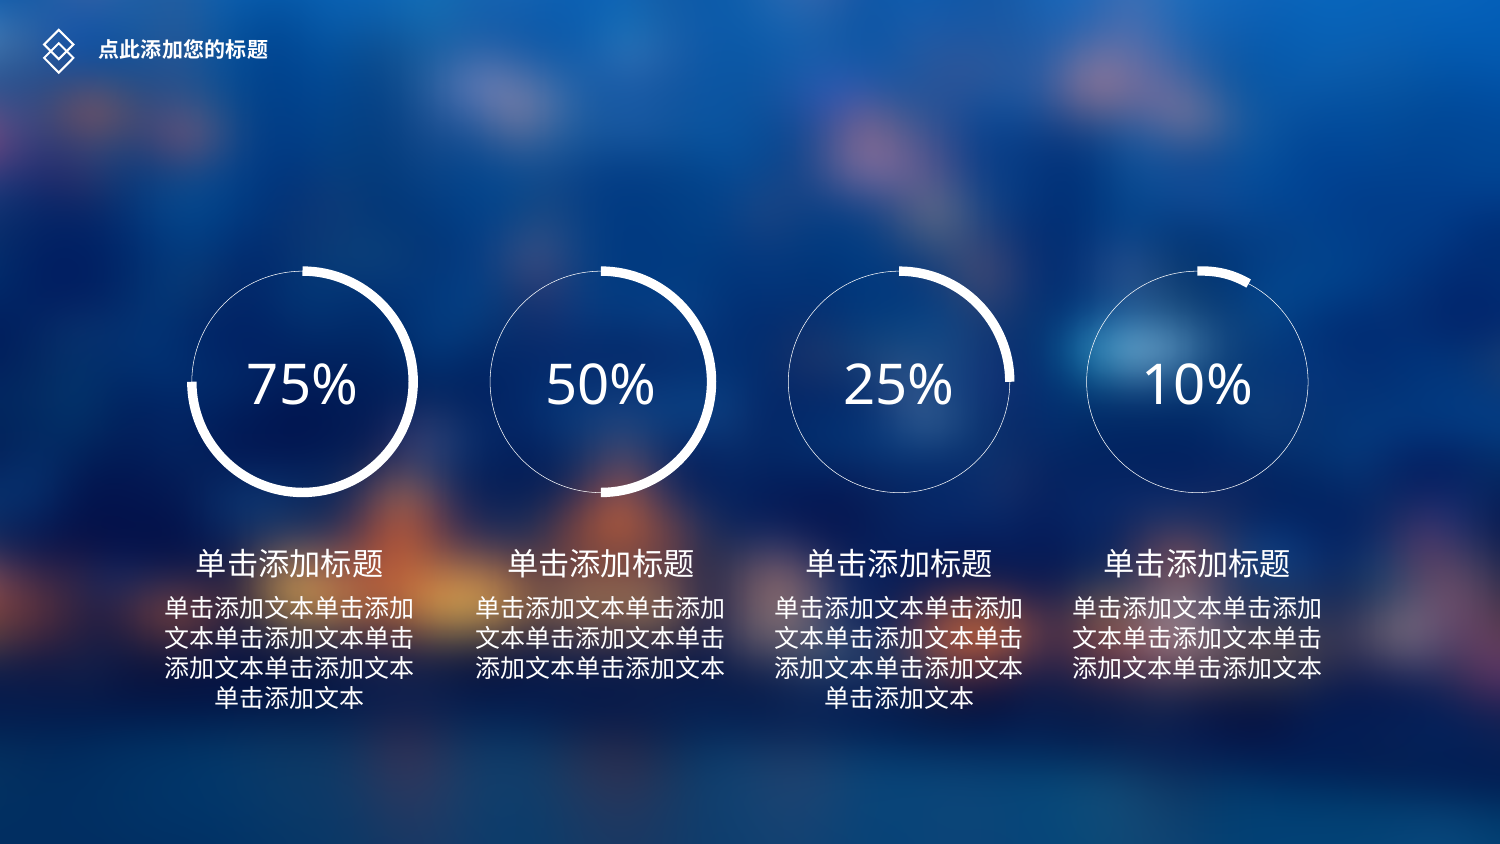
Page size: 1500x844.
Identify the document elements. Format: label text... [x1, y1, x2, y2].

text_box 50% [489, 270, 600, 494]
text_box [899, 270, 1011, 382]
text_box [600, 270, 713, 494]
text_box [1197, 269, 1250, 285]
text_box [190, 270, 415, 494]
text_box 单击添加标题 单击添加文本单击添加 文本单击添加文本单击 添加文本单击添加文本 单击添加文本 [759, 536, 1039, 720]
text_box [44, 29, 74, 73]
text_box 点此添加您的标题 [83, 28, 347, 69]
text_box 单击添加标题 单击添加文本单击添加 文本单击添加文本单击 添加文本单击添加文本 [1057, 536, 1338, 690]
text_box 单击添加标题 单击添加文本单击添加 文本单击添加文本单击 添加文本单击添加文本 单击添加文本 [149, 536, 430, 720]
picture [0, 0, 1500, 844]
text_box 10% [1085, 270, 1310, 494]
text_box 75% [190, 270, 302, 381]
text_box 25% [787, 270, 1011, 494]
text_box 单击添加标题 单击添加文本单击添加 文本单击添加文本单击 添加文本单击添加文本 [460, 536, 741, 690]
